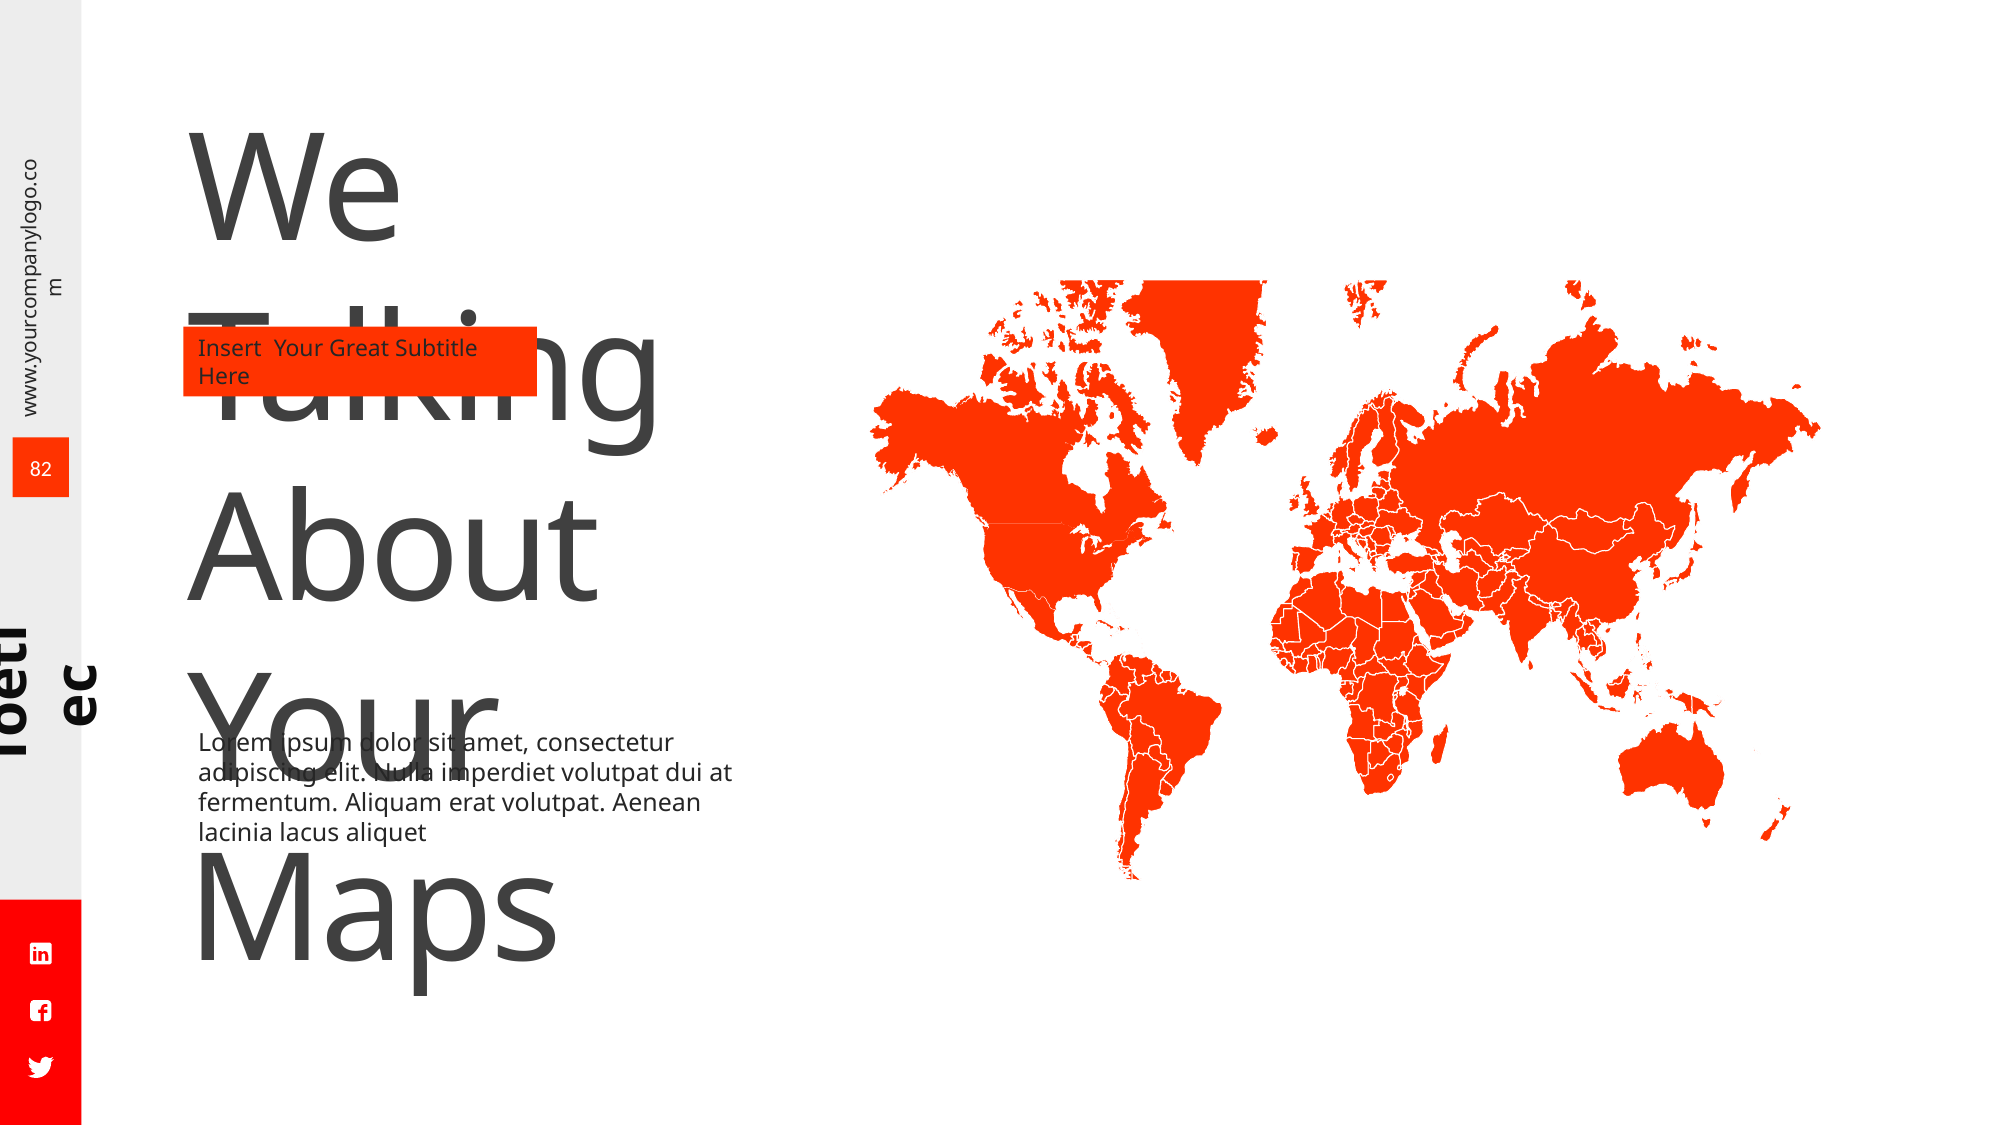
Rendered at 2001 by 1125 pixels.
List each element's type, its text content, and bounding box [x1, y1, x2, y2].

text_box Insert Your Great Subtitle Here [183, 326, 537, 397]
text_box We Talking About Your Maps [172, 379, 844, 701]
slide_number 82 [12, 437, 69, 498]
text_box Lorem ipsum dolor sit amet, consectetur adipiscing elit. Nulla imperdiet volutpat dui at fermentum. Aliquam erat volutpat. Aenean lacinia lacus aliquet [183, 719, 775, 854]
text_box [868, 279, 1823, 881]
